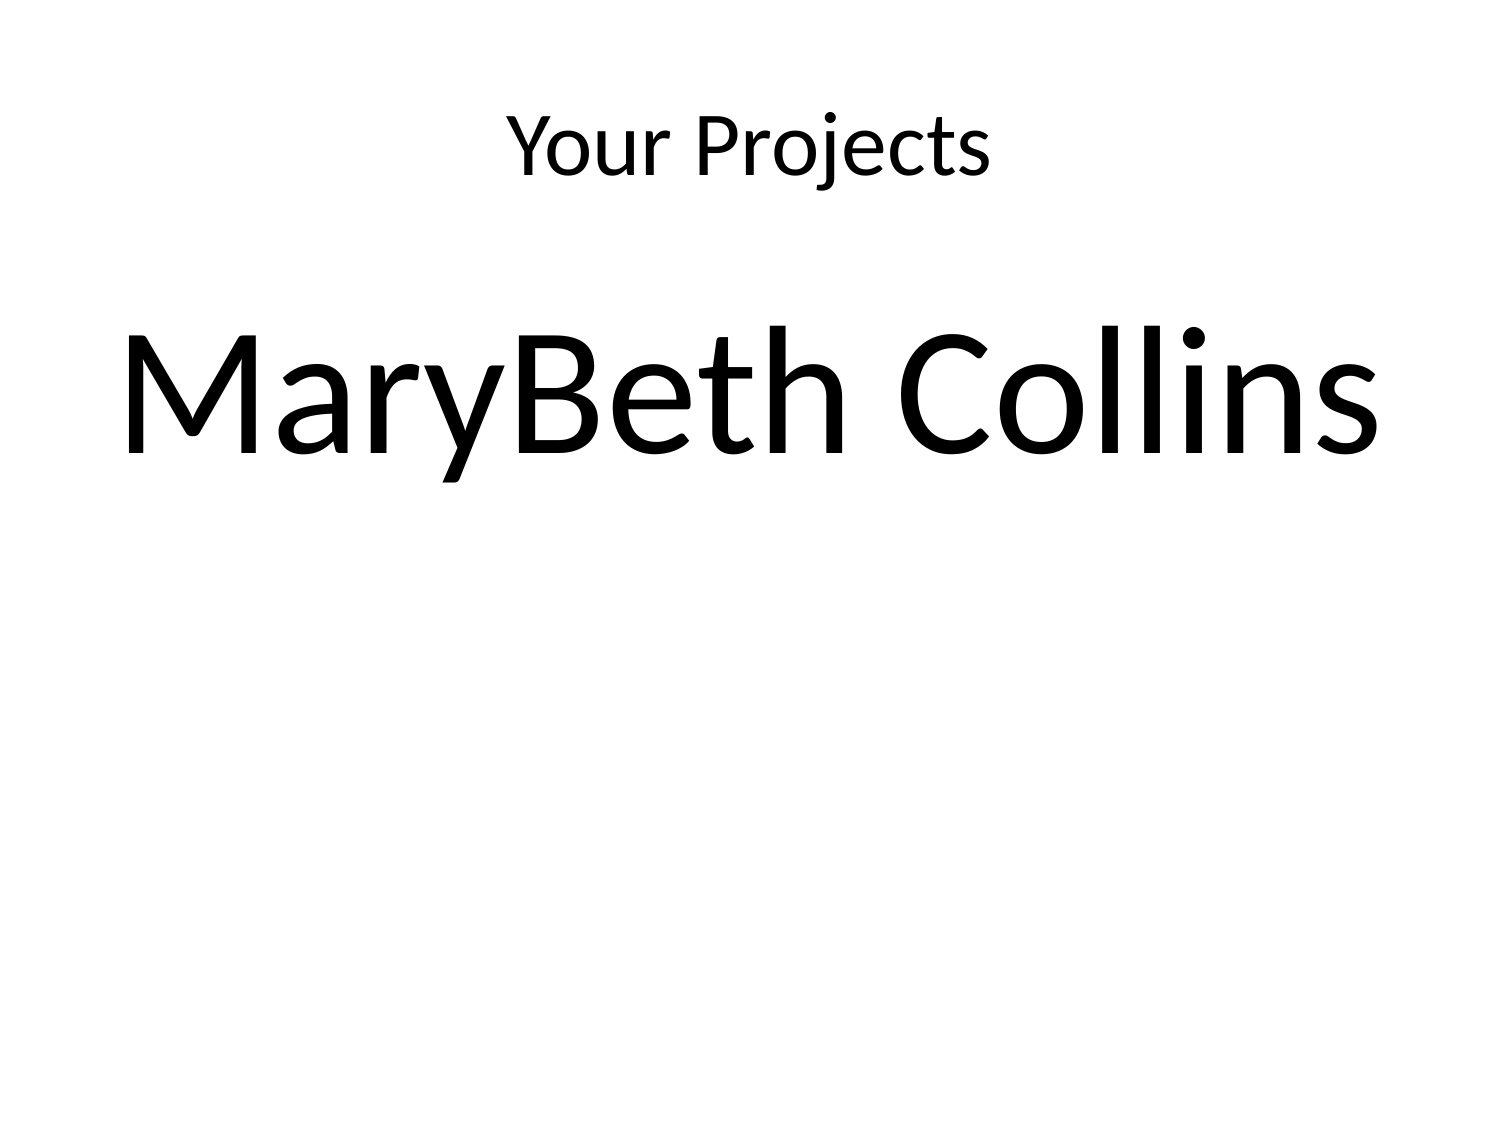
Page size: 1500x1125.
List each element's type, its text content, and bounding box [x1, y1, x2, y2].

title Your Projects [75, 45, 1425, 233]
list MaryBeth Collins [75, 262, 1425, 1005]
